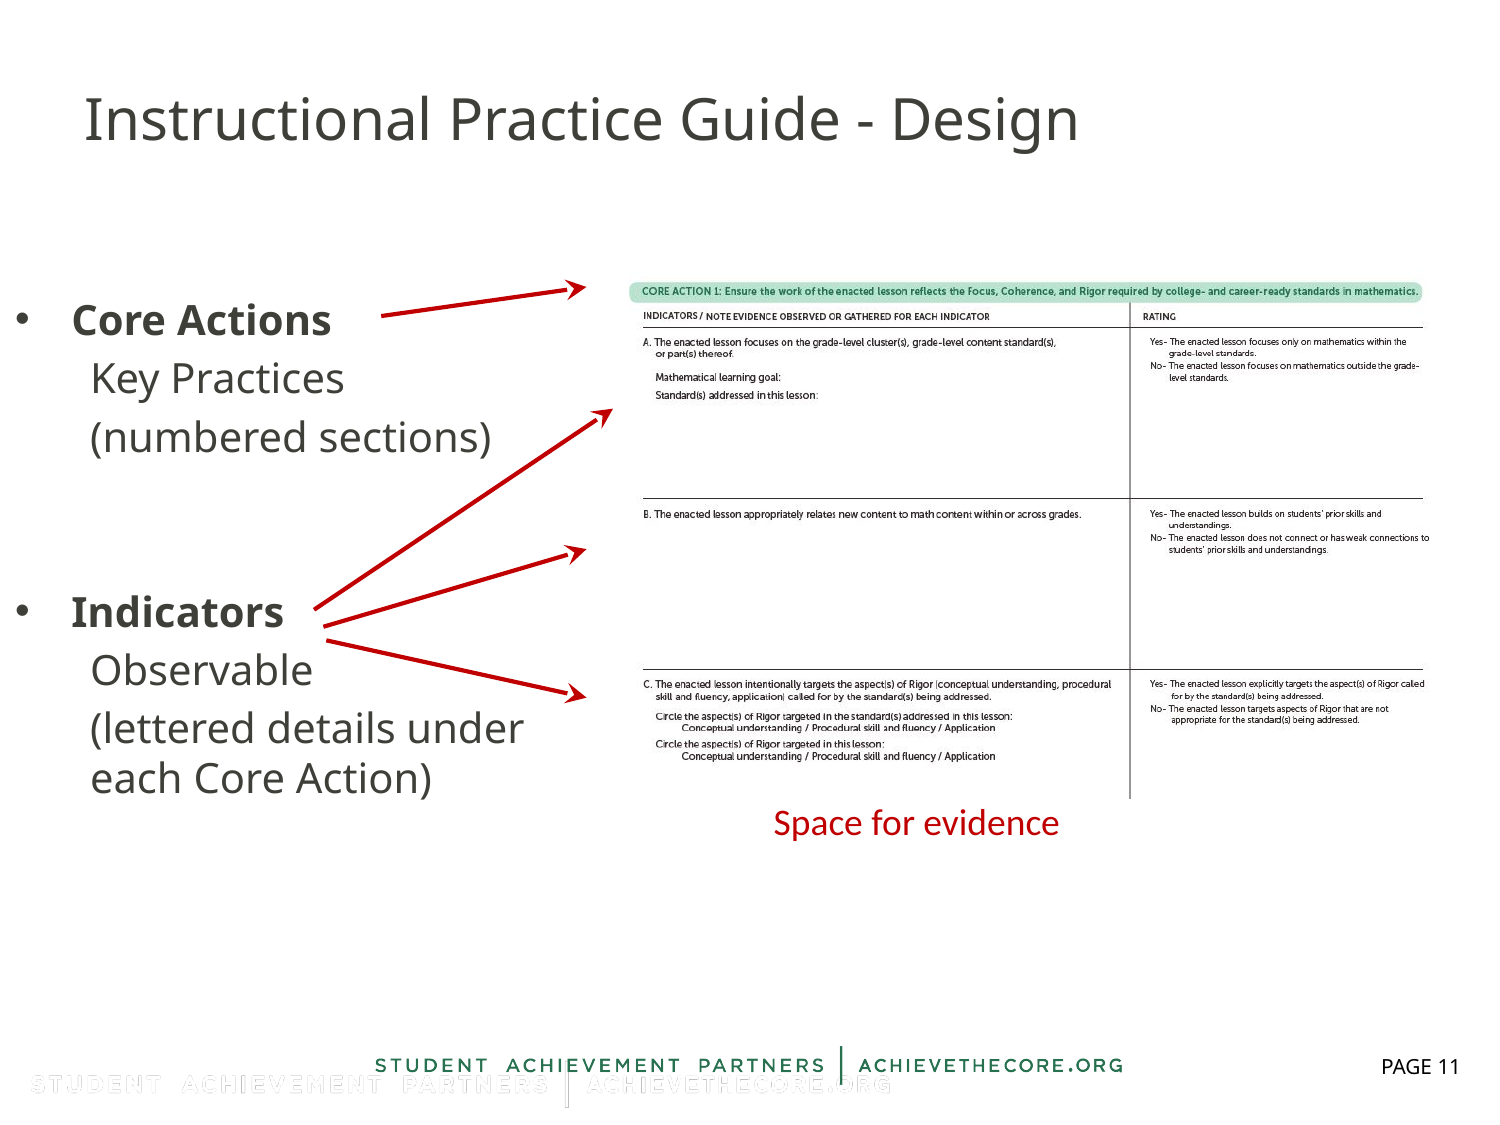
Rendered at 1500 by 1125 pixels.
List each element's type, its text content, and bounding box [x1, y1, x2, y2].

picture [375, 1046, 1122, 1085]
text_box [380, 286, 587, 317]
text_box Space for evidence [586, 790, 1248, 852]
list Core Actions Key Practices (numbered sections) Indicators Observable (lettered details under each Core Action) [0, 227, 628, 1027]
title Instructional Practice Guide - Design [70, 23, 1421, 211]
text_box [313, 408, 608, 610]
picture [613, 268, 1447, 799]
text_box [323, 548, 587, 628]
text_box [326, 640, 587, 698]
